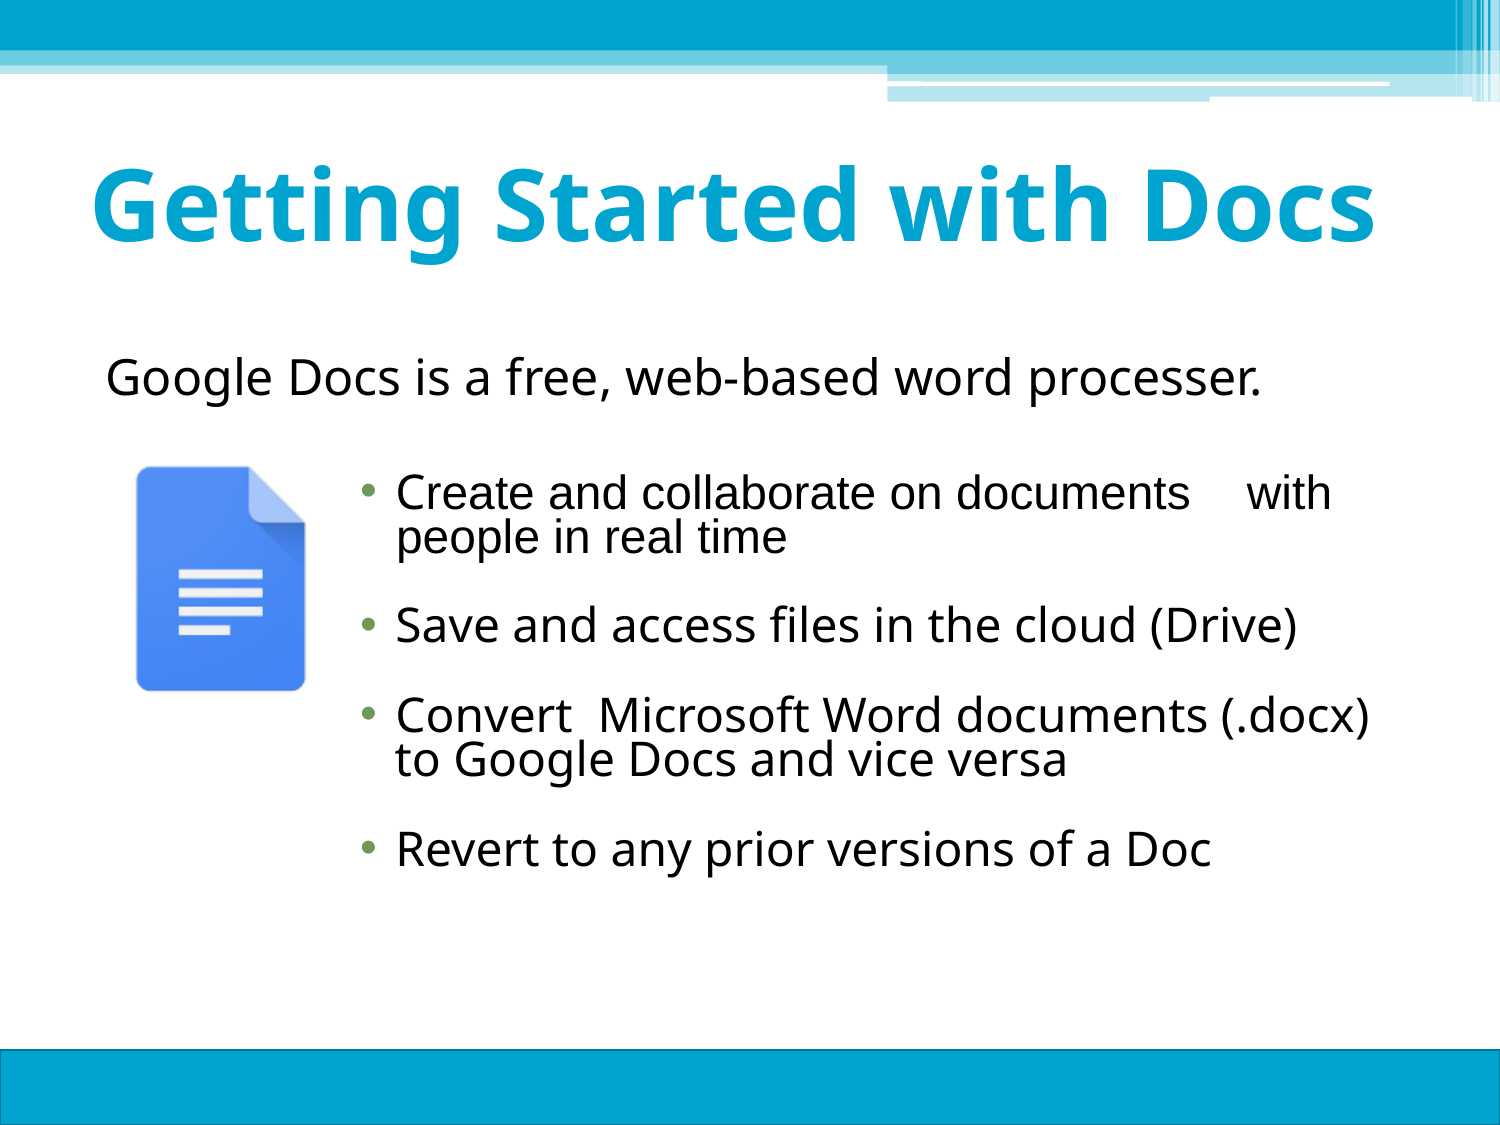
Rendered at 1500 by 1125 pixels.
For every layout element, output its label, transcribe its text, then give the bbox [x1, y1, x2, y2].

title Getting Started with Docs [75, 115, 1418, 288]
text_box [0, 1049, 1500, 1125]
list Google Docs is a free, web-based word processer. [69, 337, 1412, 450]
text_box Create and collaborate on documents with people in real time Save and access files in the cloud (Drive) Convert Microsoft Word documents (.docx) to Google Docs and vice versa Revert to any prior versions of a Doc [324, 424, 1400, 950]
picture [102, 460, 340, 698]
